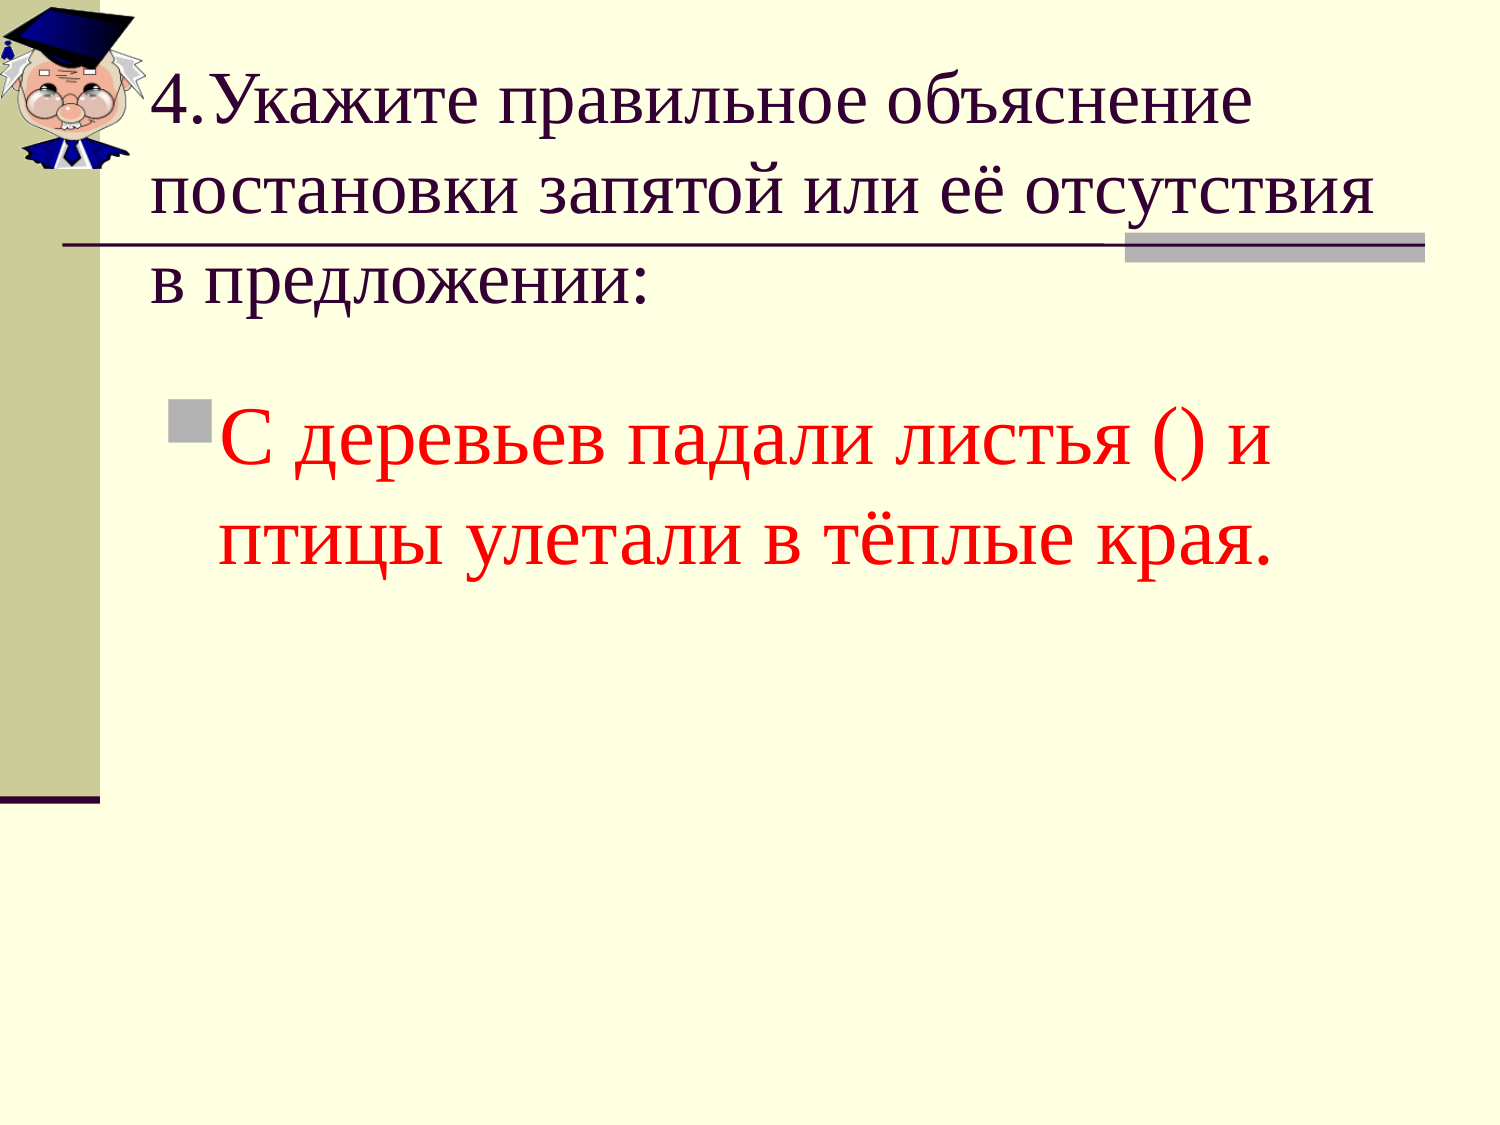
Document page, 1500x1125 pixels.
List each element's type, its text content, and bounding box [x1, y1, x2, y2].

list С деревьев падали листья () и птицы улетали в тёплые края. [147, 373, 1423, 1117]
title 4.Укажите правильное объяснение постановки запятой или её отсутствия в предложении: [135, 89, 1412, 278]
picture [0, 6, 146, 169]
